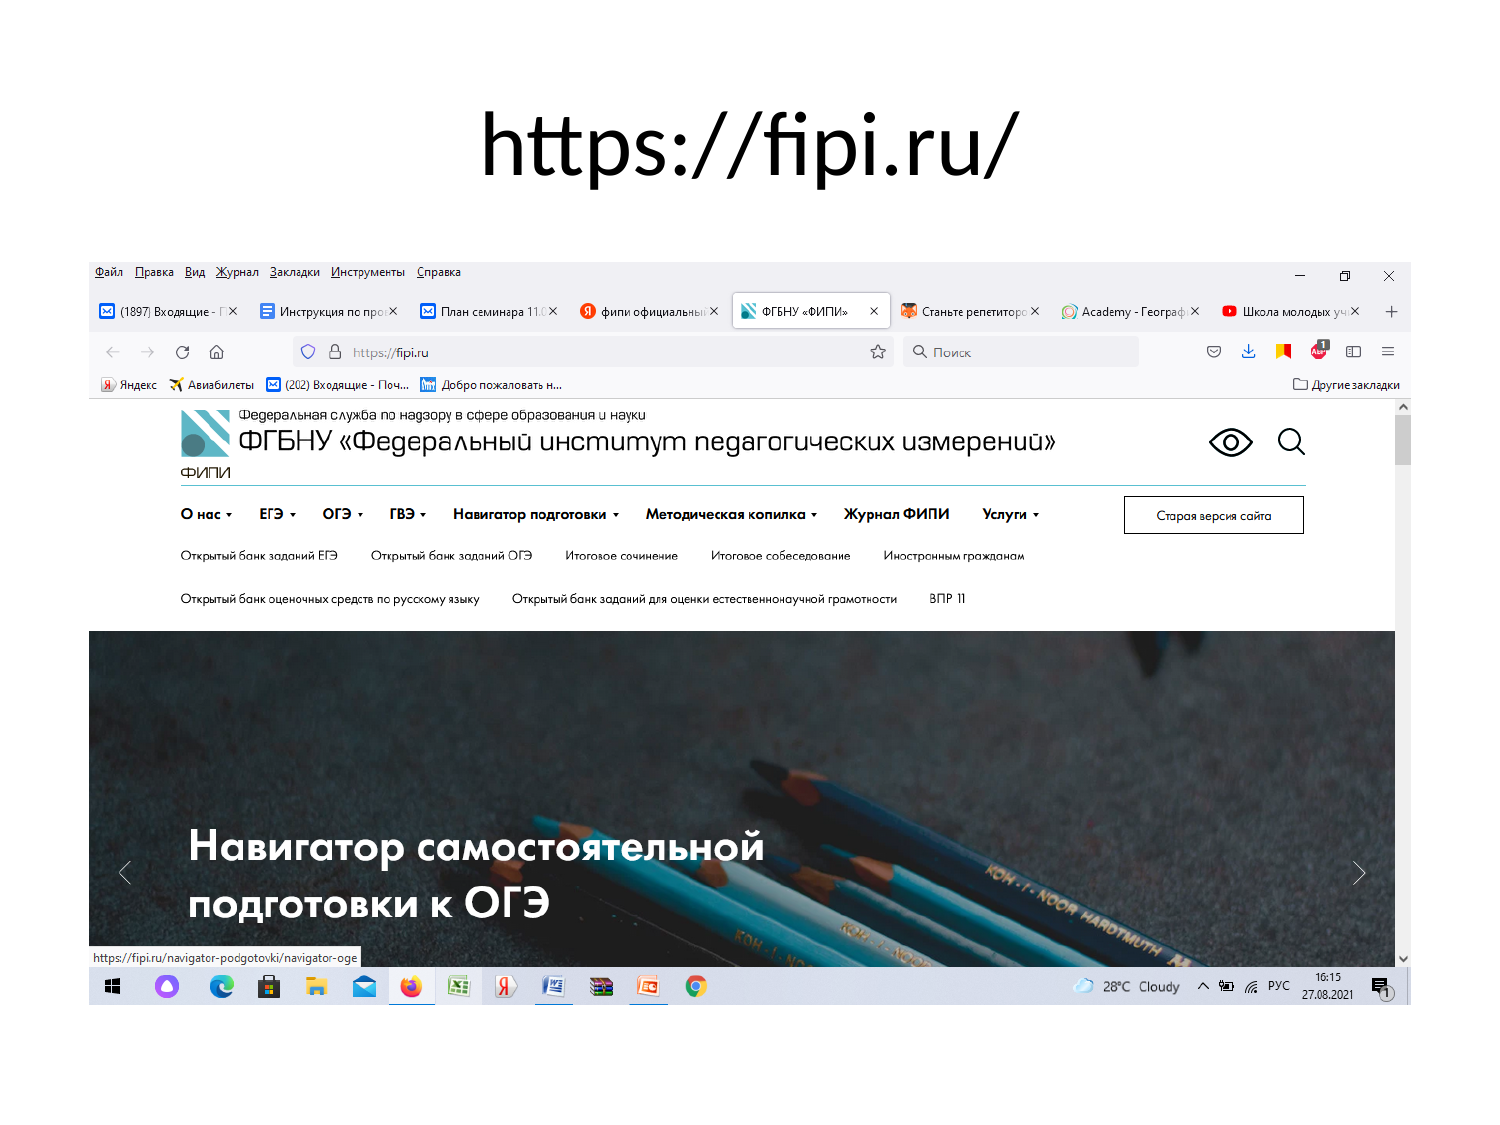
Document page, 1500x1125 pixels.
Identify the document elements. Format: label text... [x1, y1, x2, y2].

title https://fipi.ru/ [75, 45, 1425, 233]
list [89, 262, 1411, 1006]
